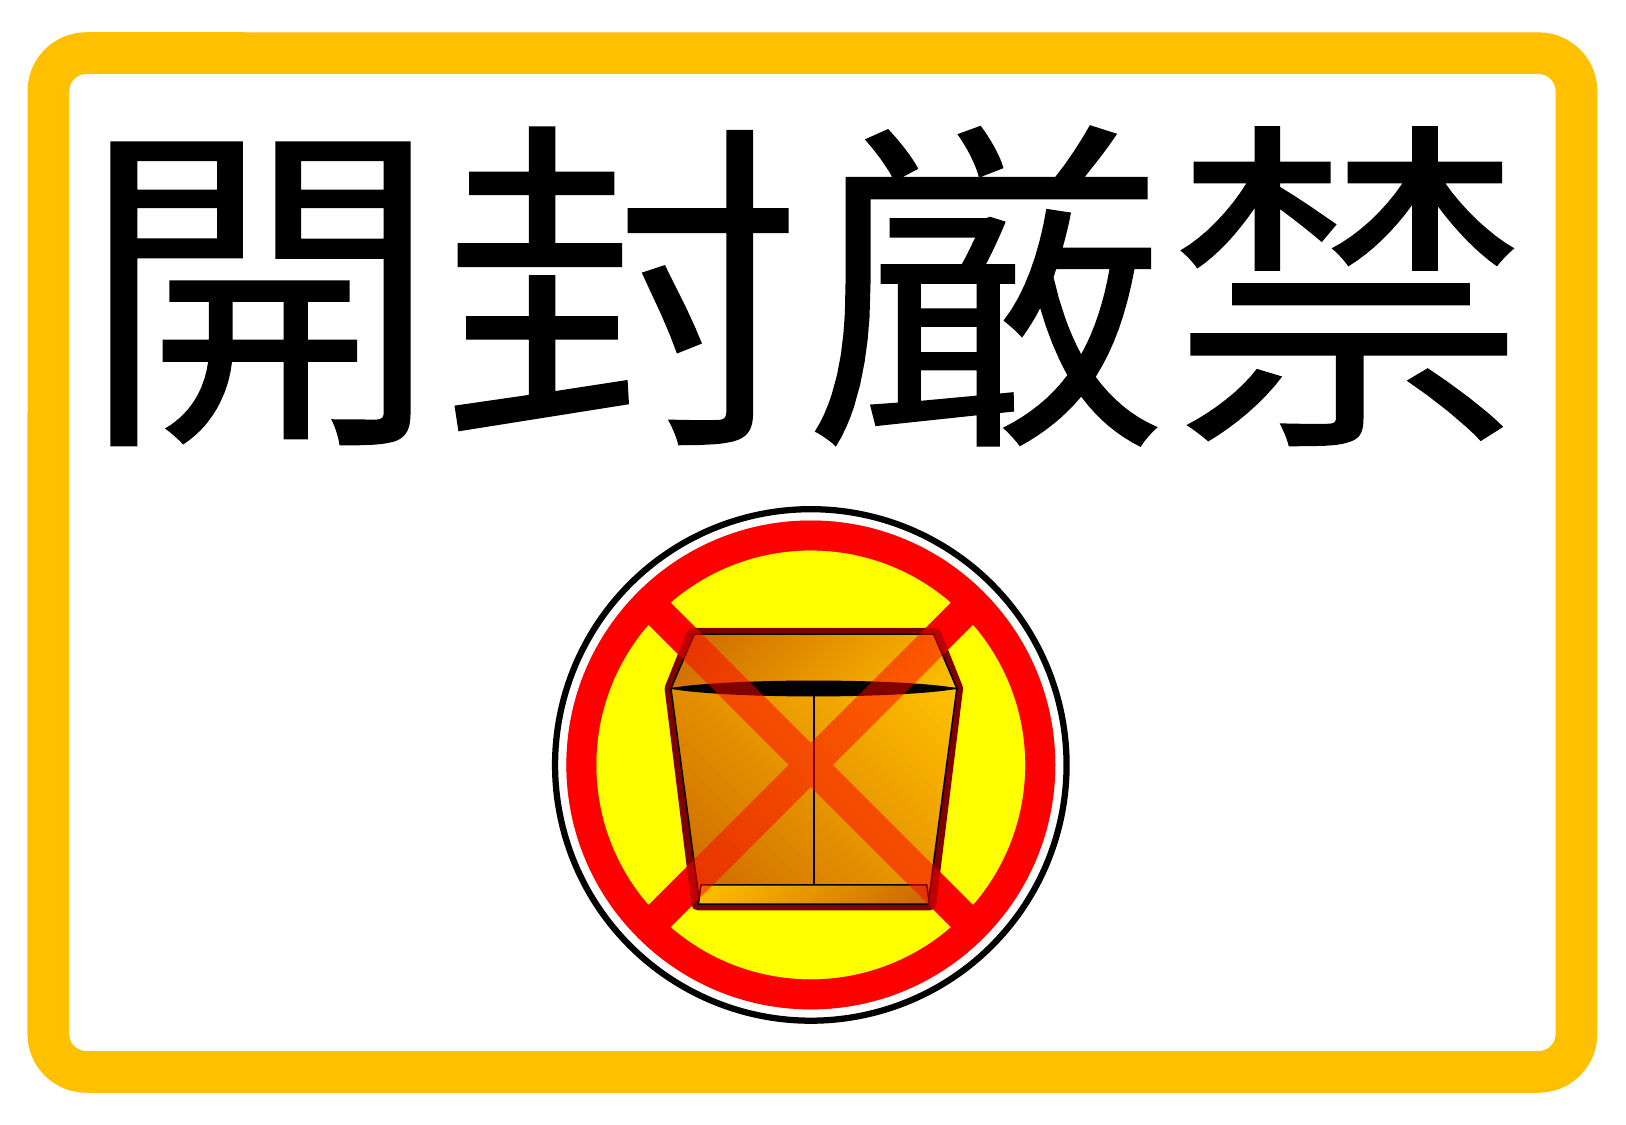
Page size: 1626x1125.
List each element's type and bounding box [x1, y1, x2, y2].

text_box [46, 50, 1579, 1075]
text_box [554, 508, 1067, 1021]
